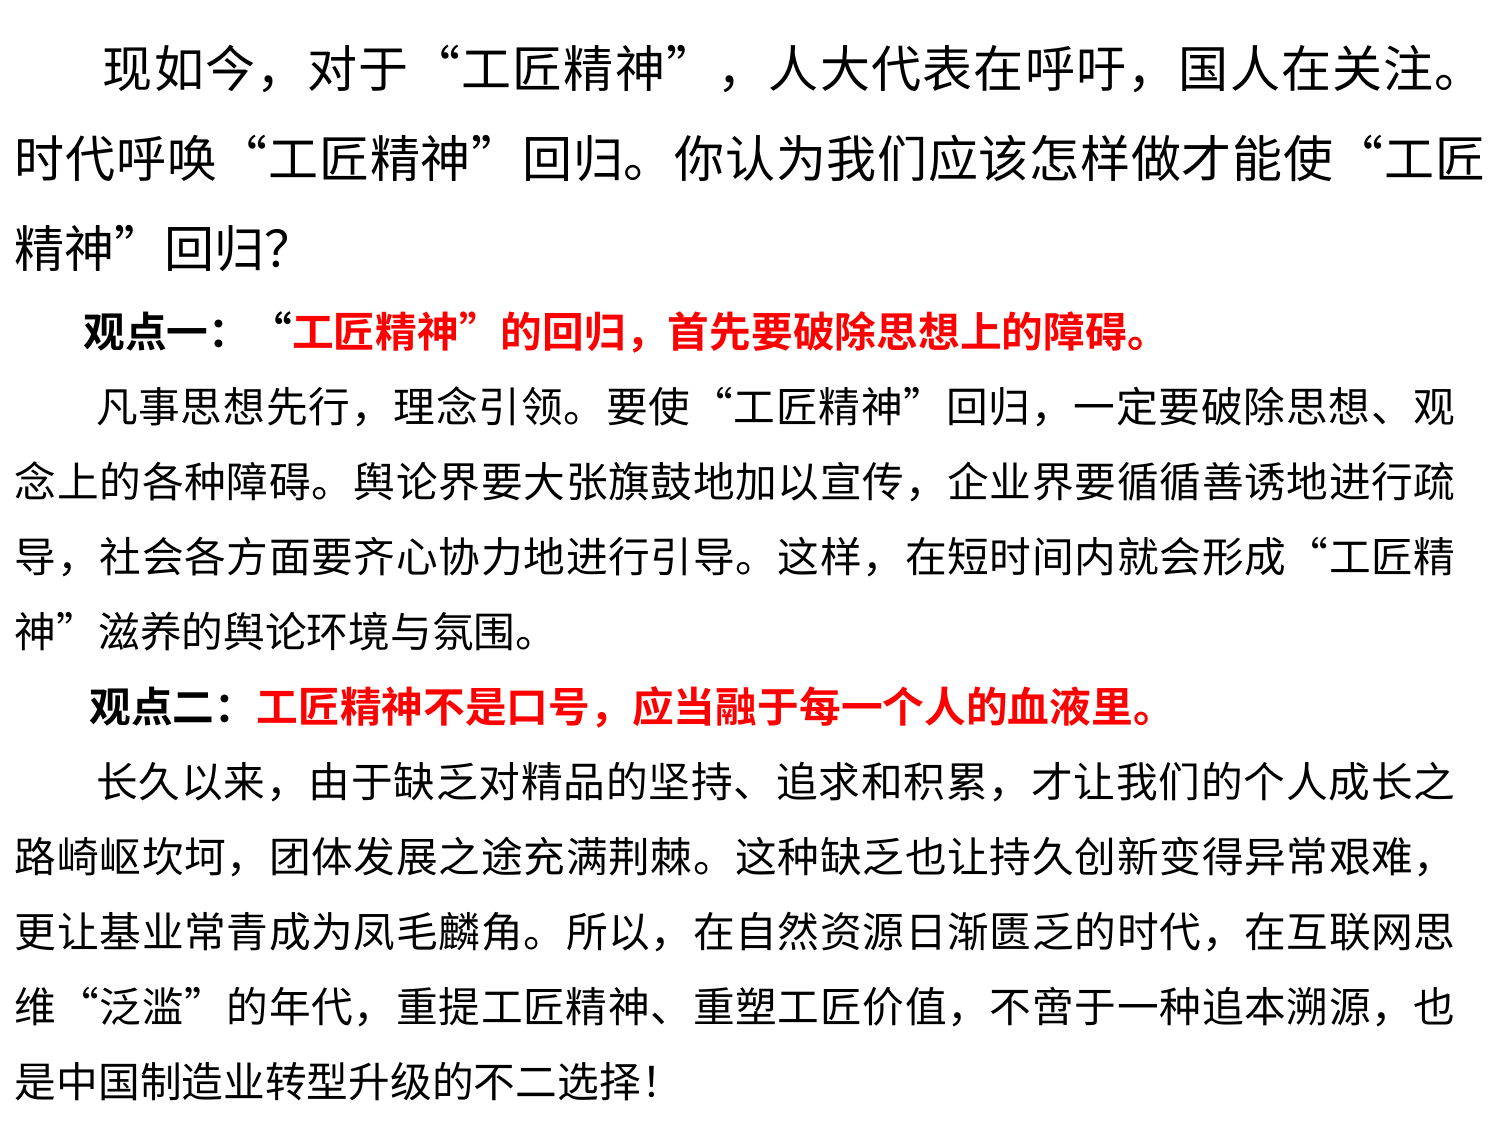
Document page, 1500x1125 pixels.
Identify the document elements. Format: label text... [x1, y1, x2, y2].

text_box 观点一：“工匠精神”的回归，首先要破除思想上的障碍。 凡事思想先行，理念引领。要使“工匠精神”回归，一定要破除思想、观念上的各种障碍。舆论界要大张旗鼓地加以宣传，企业界要循循善诱地进行疏导，社会各方面要齐心协力地进行引导。这样，在短时间内就会形成“工匠精神”滋养的舆论环境与氛围。 观点二：工匠精神不是口号，应当融于每一个人的血液里。 长久以来，由于缺乏对精品的坚持、追求和积累，才让我们的个人成长之路崎岖坎坷，团体发展之途充满荆棘。这种缺乏也让持久创新变得异常艰难，更让基业常青成为凤毛麟角。所以，在自然资源日渐匮乏的时代，在互联网思维“泛滥”的年代，重提工匠精神、重塑工匠价值，不啻于一种追本溯源，也是中国制造业转型升级的不二选择！ [0, 285, 1471, 1114]
text_box 现如今，对于“工匠精神”，人大代表在呼吁，国人在关注。时代呼唤“工匠精神”回归。你认为我们应该怎样做才能使“工匠精神”回归？ [0, 0, 1500, 285]
